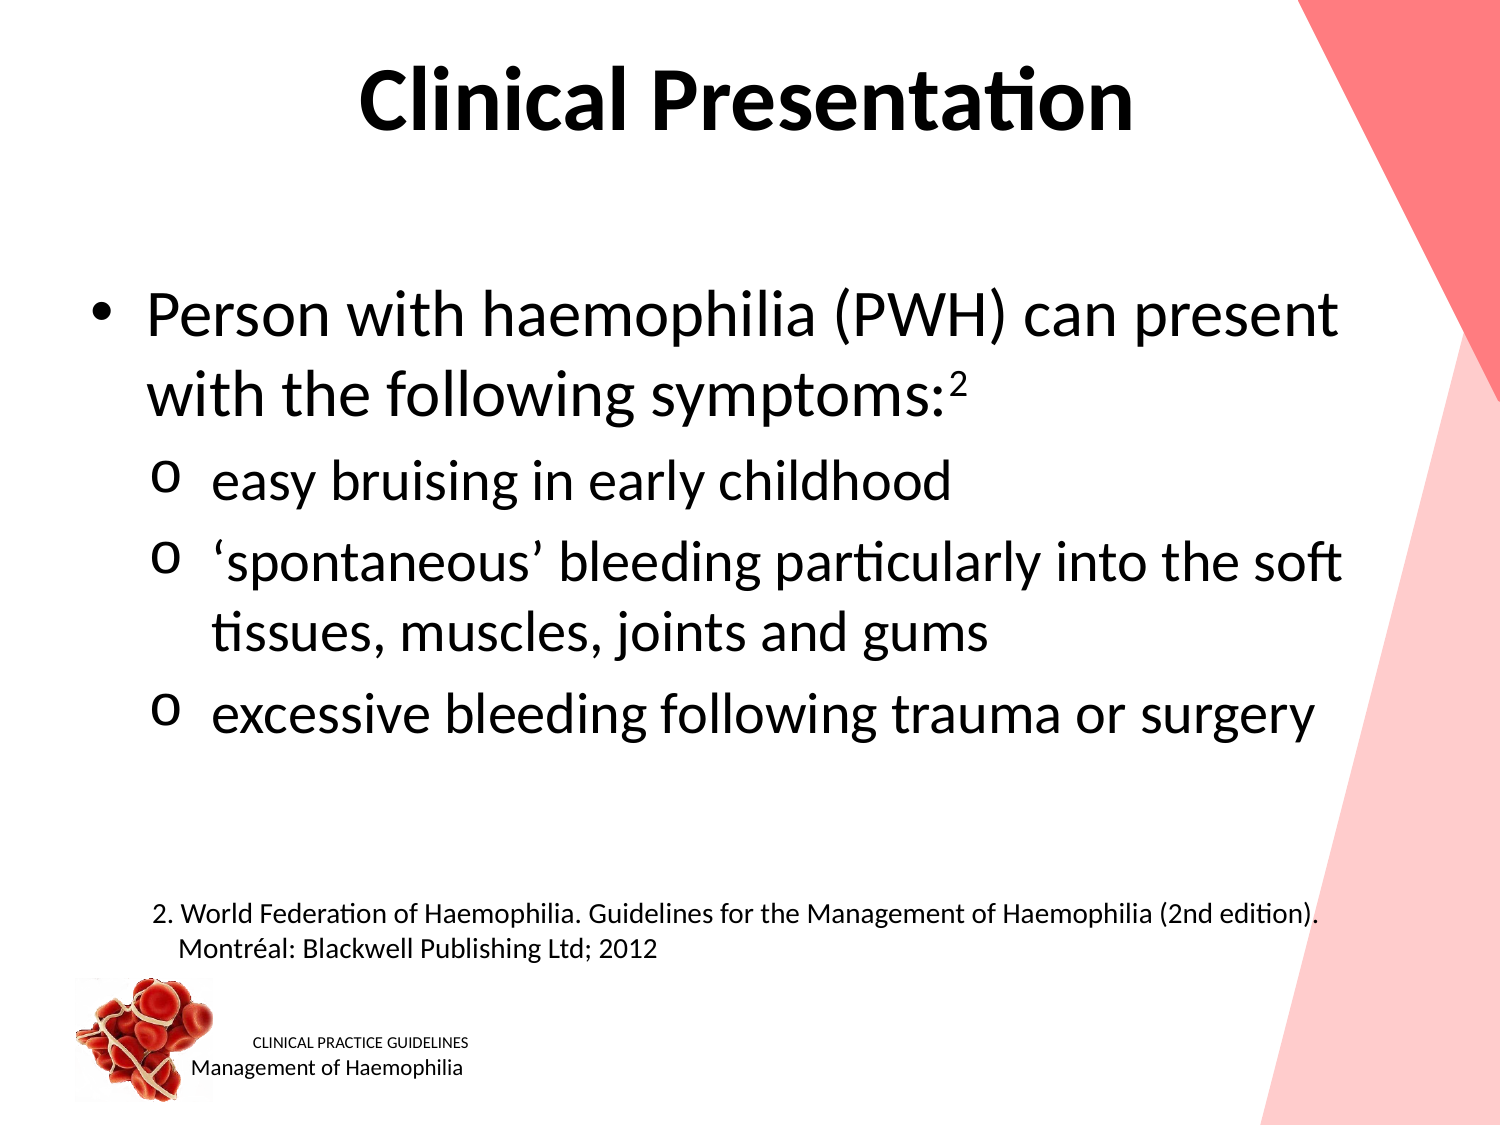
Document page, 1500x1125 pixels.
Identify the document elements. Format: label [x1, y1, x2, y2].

text_box [74, 0, 1500, 1125]
